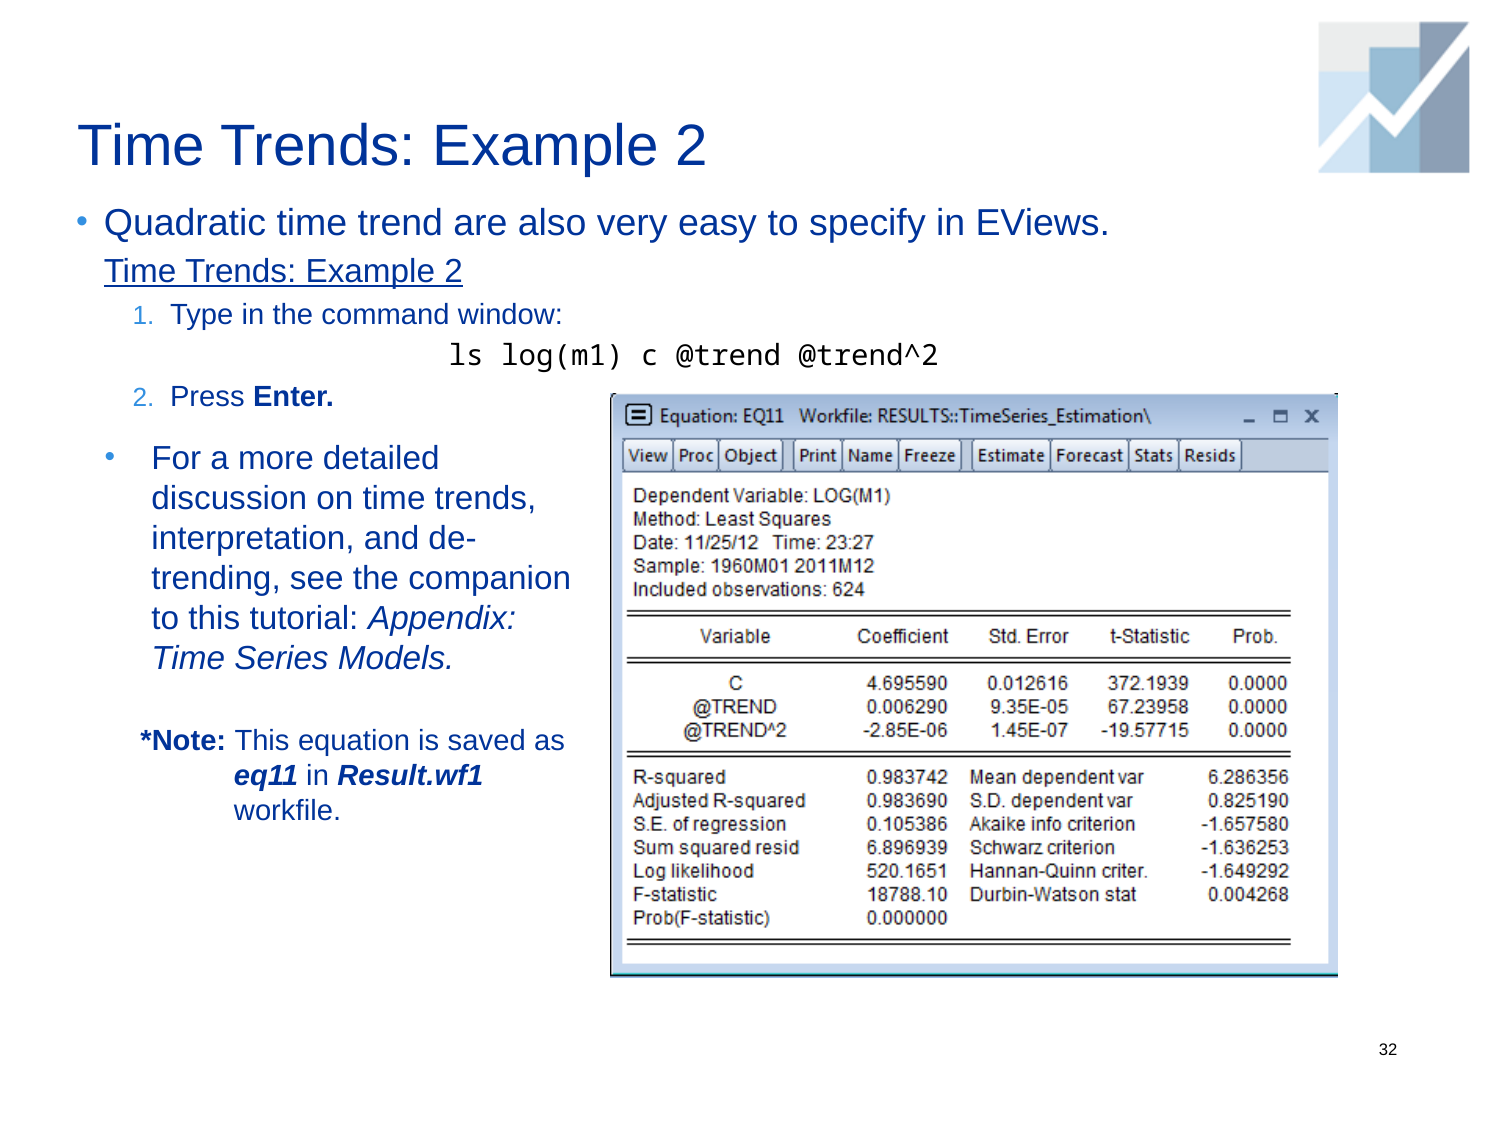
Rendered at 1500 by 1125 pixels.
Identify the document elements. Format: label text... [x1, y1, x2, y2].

picture [1300, 11, 1479, 181]
text_box For a more detailed discussion on time trends, interpretation, and de-trending, see the companion to this tutorial: Appendix: Time Series Models. [60, 429, 592, 667]
slide_number 32 [1262, 1015, 1413, 1067]
text_box *Note: This equation is saved as eq11 in Result.wf1 workfile. [125, 714, 592, 797]
picture [610, 392, 1338, 978]
text_box Quadratic time trend are also very easy to specify in EViews. Time Trends: Example 2 Type in the command window: ls log(m1) c @trend @trend^2 Press Enter. [60, 190, 1389, 468]
title Time Trends: Example 2 [62, 0, 1297, 185]
